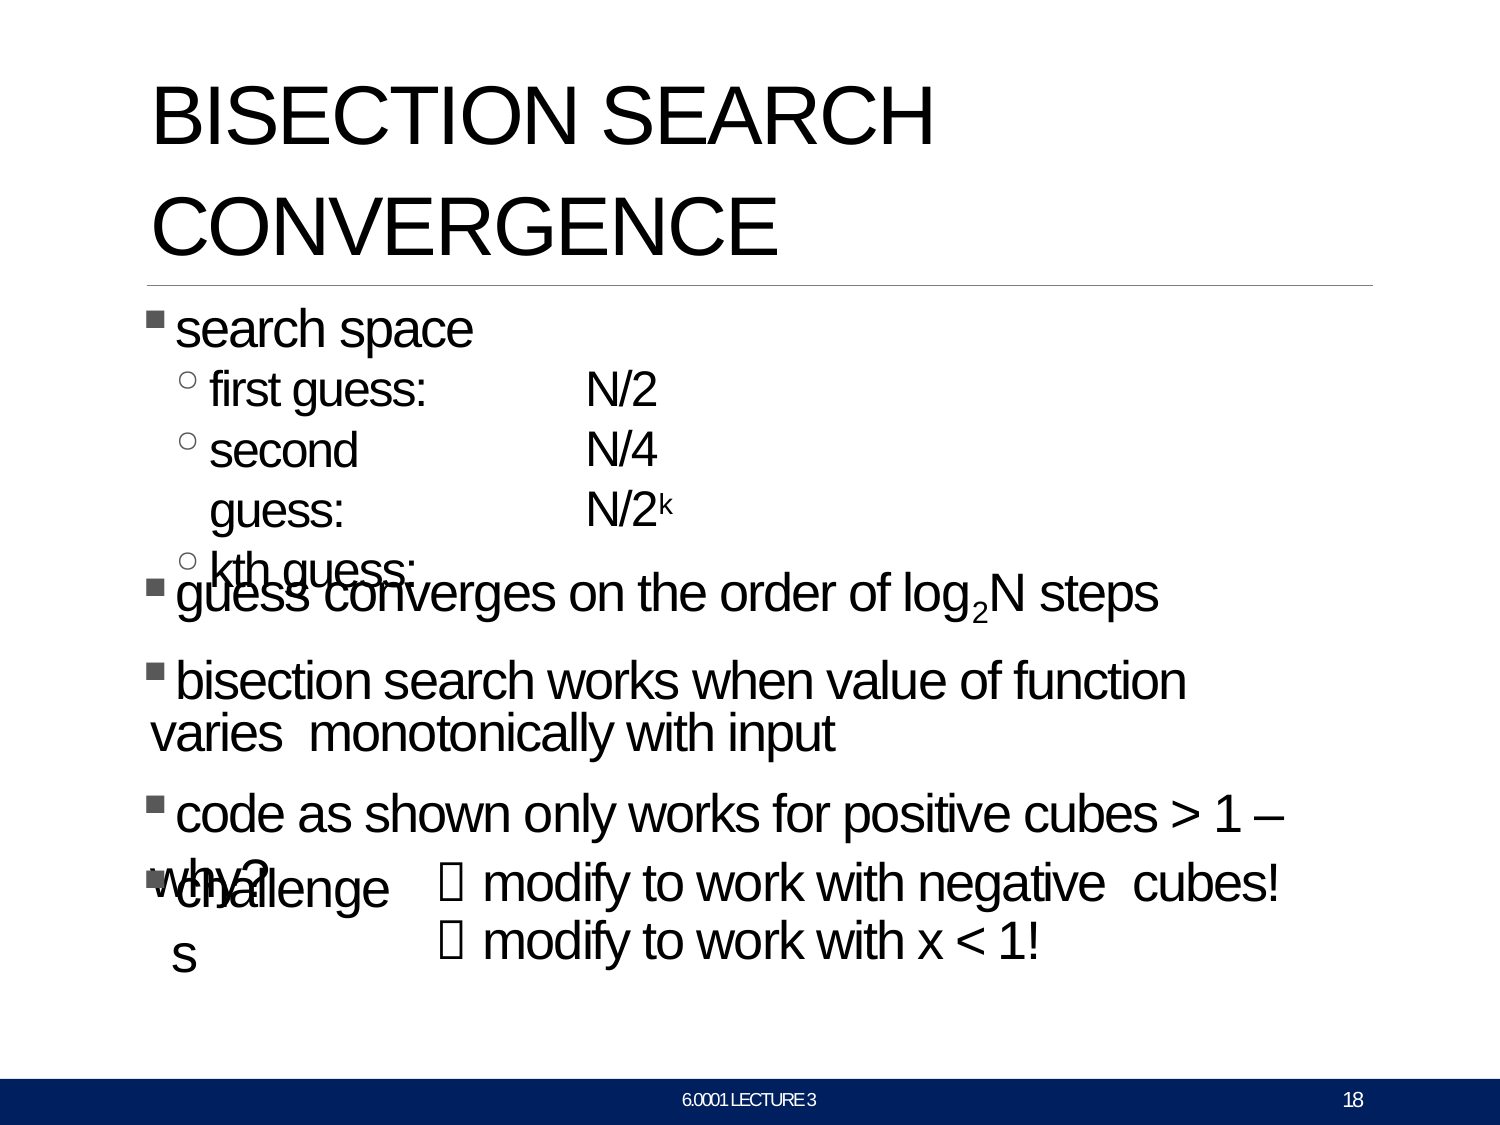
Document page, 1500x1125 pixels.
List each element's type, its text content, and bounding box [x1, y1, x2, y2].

footer 6.0001 LECTURE 3 [679, 1090, 821, 1125]
title BISECTION SEARCH CONVERGENCE [147, 47, 1325, 273]
text_box search space first guess: second guess: kth guess: [132, 293, 494, 539]
text_box challenges [132, 851, 405, 984]
text_box  modify to work with negative cubes!  modify to work with x < 1! [432, 851, 1305, 971]
text_box guess converges on the order of log2N steps bisection search works when value of function varies monotonically with input code as shown only works for positive cubes > 1 – why? [132, 539, 1393, 909]
slide_number 18 [1338, 1088, 1369, 1125]
text_box N/2 N/4 N/2k [582, 354, 680, 537]
